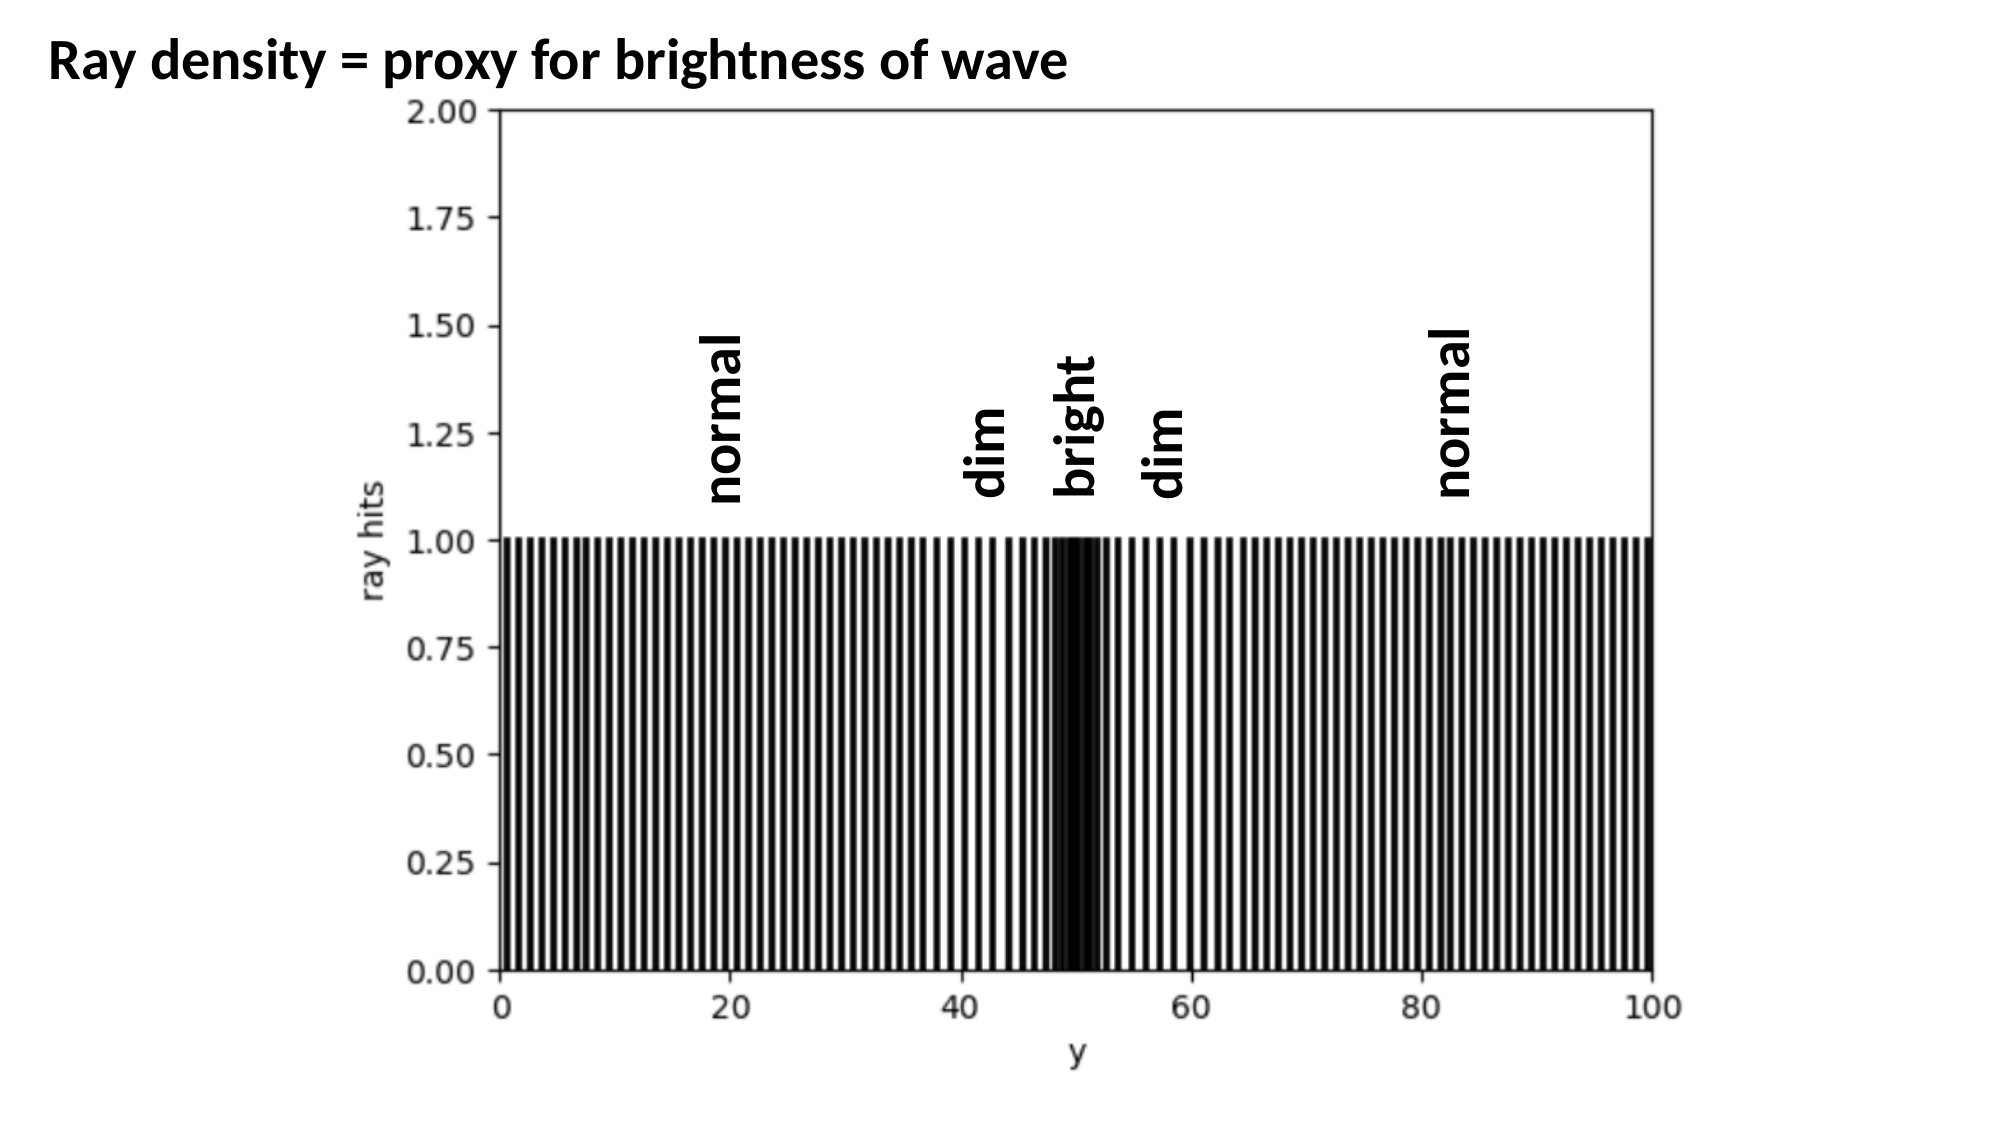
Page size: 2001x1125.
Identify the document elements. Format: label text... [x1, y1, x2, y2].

text_box Ray density = proxy for brightness of wave [34, 13, 1806, 169]
picture [318, 65, 1711, 1084]
